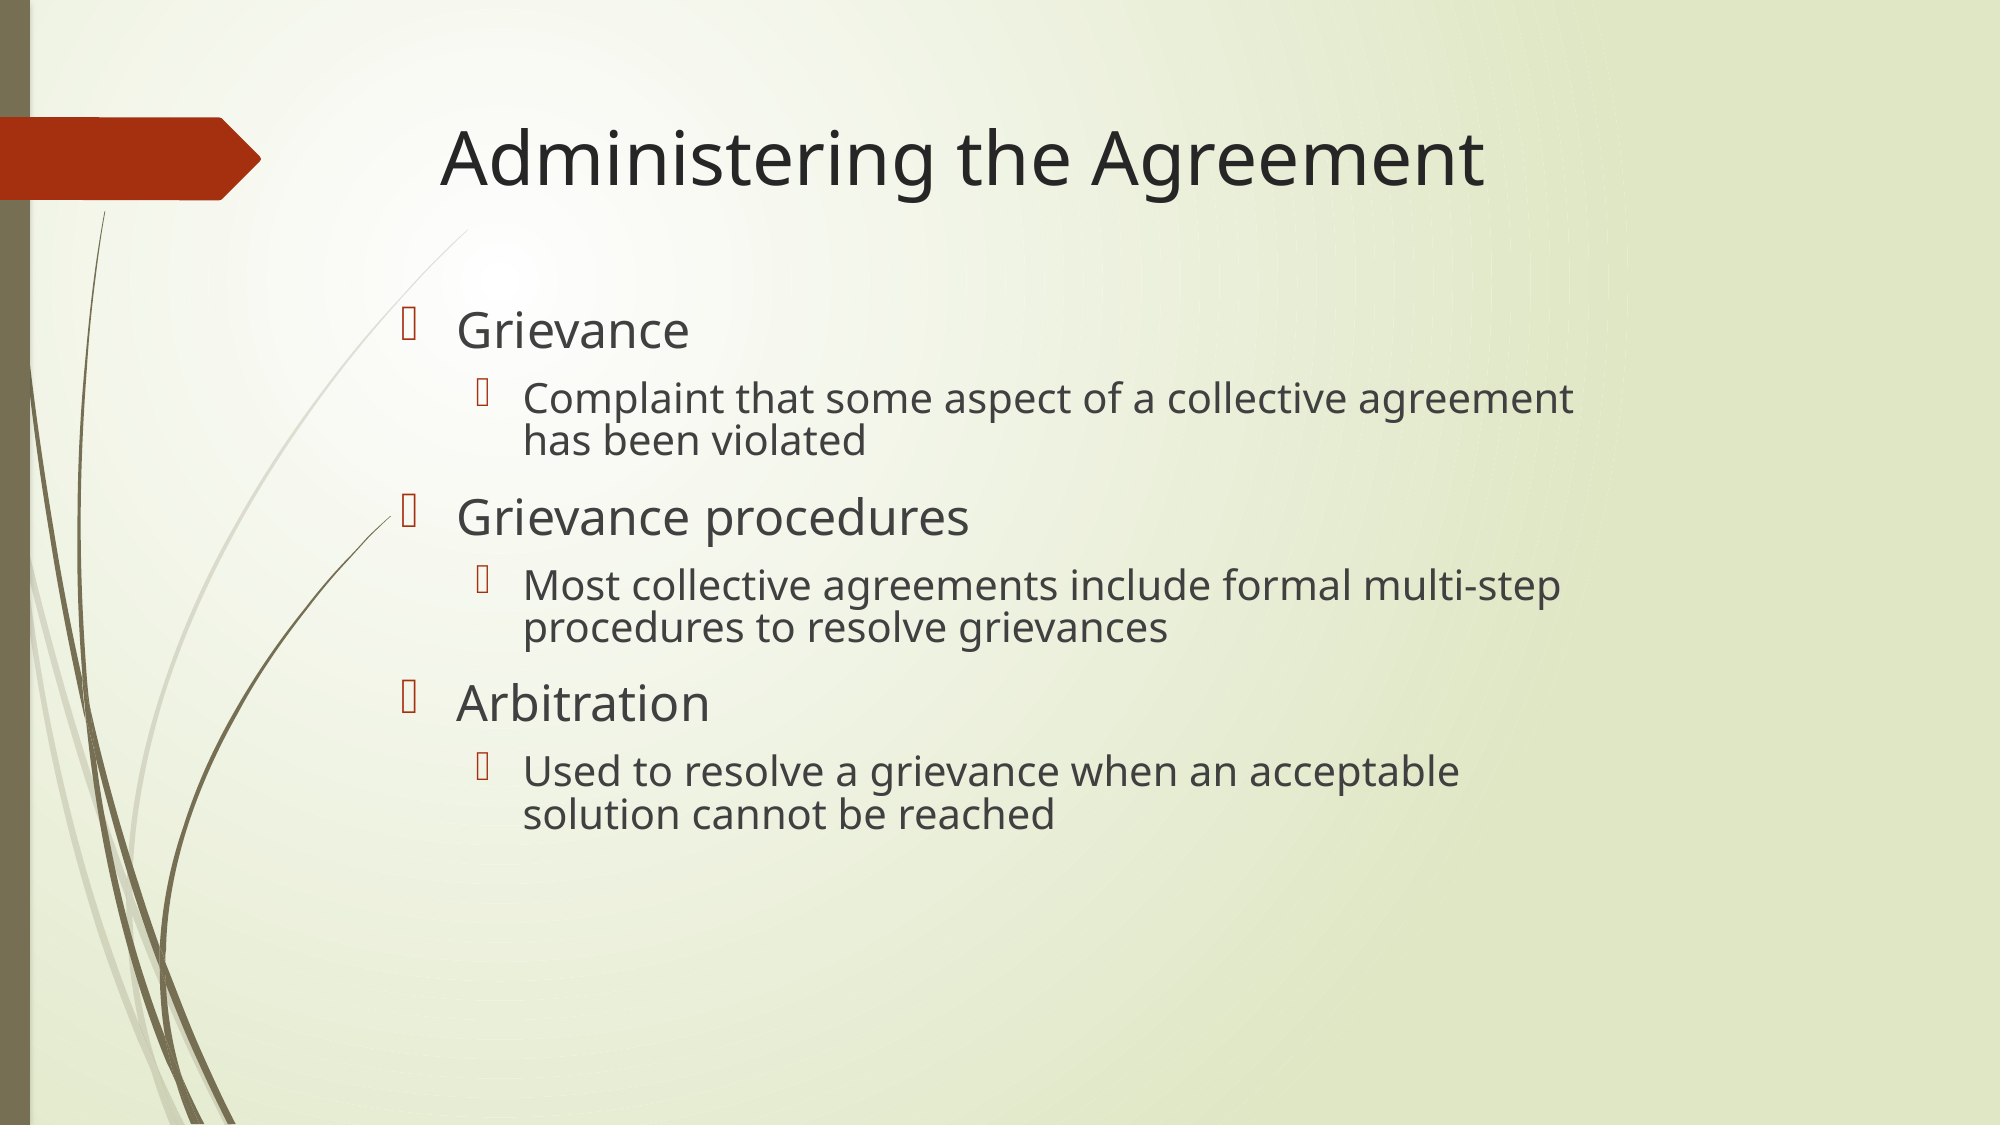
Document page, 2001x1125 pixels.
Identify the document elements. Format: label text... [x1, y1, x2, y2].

title Administering the Agreement [425, 102, 1888, 313]
list Grievance Complaint that some aspect of a collective agreement has been violated Grievance procedures Most collective agreements include formal multi-step procedures to resolve grievances Arbitration Used to resolve a grievance when an acceptable solution cannot be reached [385, 290, 1643, 966]
